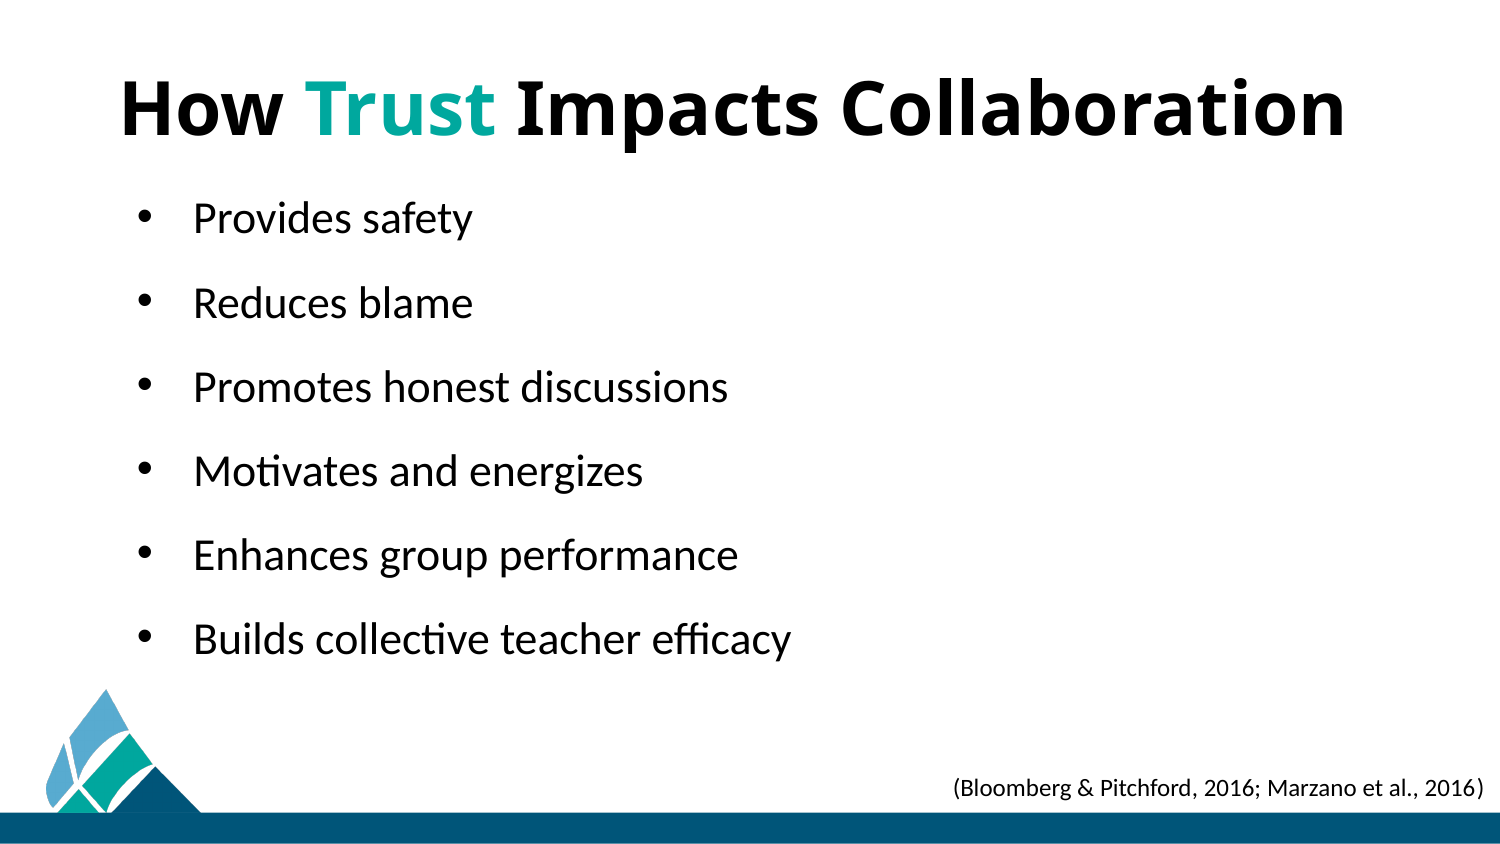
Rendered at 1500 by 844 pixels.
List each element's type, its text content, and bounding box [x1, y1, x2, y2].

text_box (Bloomberg & Pitchford, 2016; Marzano et al., 2016) [176, 763, 1500, 809]
title How Trust Impacts Collaboration [103, 44, 1397, 165]
list Provides safety Reduces blame Promotes honest discussions Motivates and energizes Enhances group performance Builds collective teacher efficacy [103, 165, 1397, 666]
picture [46, 689, 201, 812]
